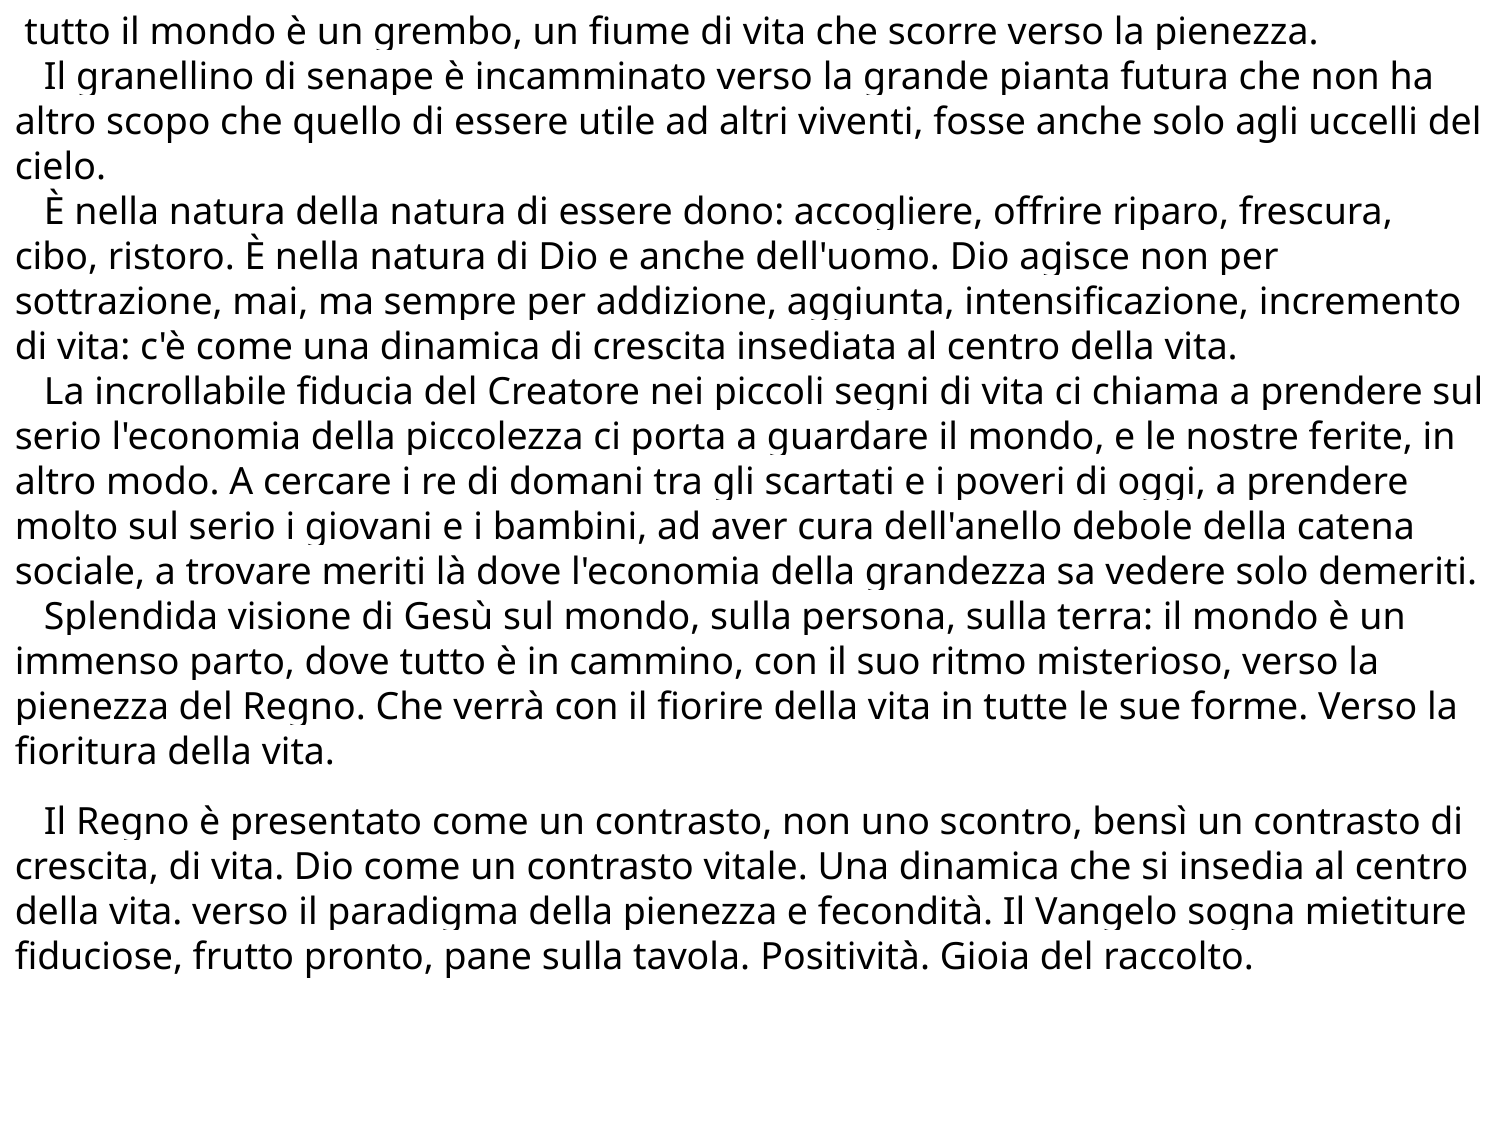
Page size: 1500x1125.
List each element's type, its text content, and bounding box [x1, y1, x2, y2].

text_box tutto il mondo è un grembo, un fiume di vita che scorre verso la pienezza. Il granellino di senape è incamminato verso la grande pianta futura che non ha altro scopo che quello di essere utile ad altri viventi, fosse anche solo agli uccelli del cielo. È nella natura della natura di essere dono: accogliere, offrire riparo, frescura, cibo, ristoro. È nella natura di Dio e anche dell'uomo. Dio agisce non per sottrazione, mai, ma sempre per addizione, aggiunta, intensificazione, incremento di vita: c'è come una dinamica di crescita insediata al centro della vita. La incrollabile fiducia del Creatore nei piccoli segni di vita ci chiama a prendere sul serio l'economia della piccolezza ci porta a guardare il mondo, e le nostre ferite, in altro modo. A cercare i re di domani tra gli scartati e i poveri di oggi, a prendere molto sul serio i giovani e i bambini, ad aver cura dell'anello debole della catena sociale, a trovare meriti là dove l'economia della grandezza sa vedere solo demeriti. Splendida visione di Gesù sul mondo, sulla persona, sulla terra: il mondo è un immenso parto, dove tutto è in cammino, con il suo ritmo misterioso, verso la pienezza del Regno. Che verrà con il fiorire della vita in tutte le sue forme. Verso la fioritura della vita. Il Regno è presentato come un contrasto, non uno scontro, bensì un contrasto di crescita, di vita. Dio come un contrasto vitale. Una dinamica che si insedia al centro della vita. verso il paradigma della pienezza e fecondità. Il Vangelo sogna mietiture fiduciose, frutto pronto, pane sulla tavola. Positività. Gioia del raccolto. [0, 0, 1500, 985]
